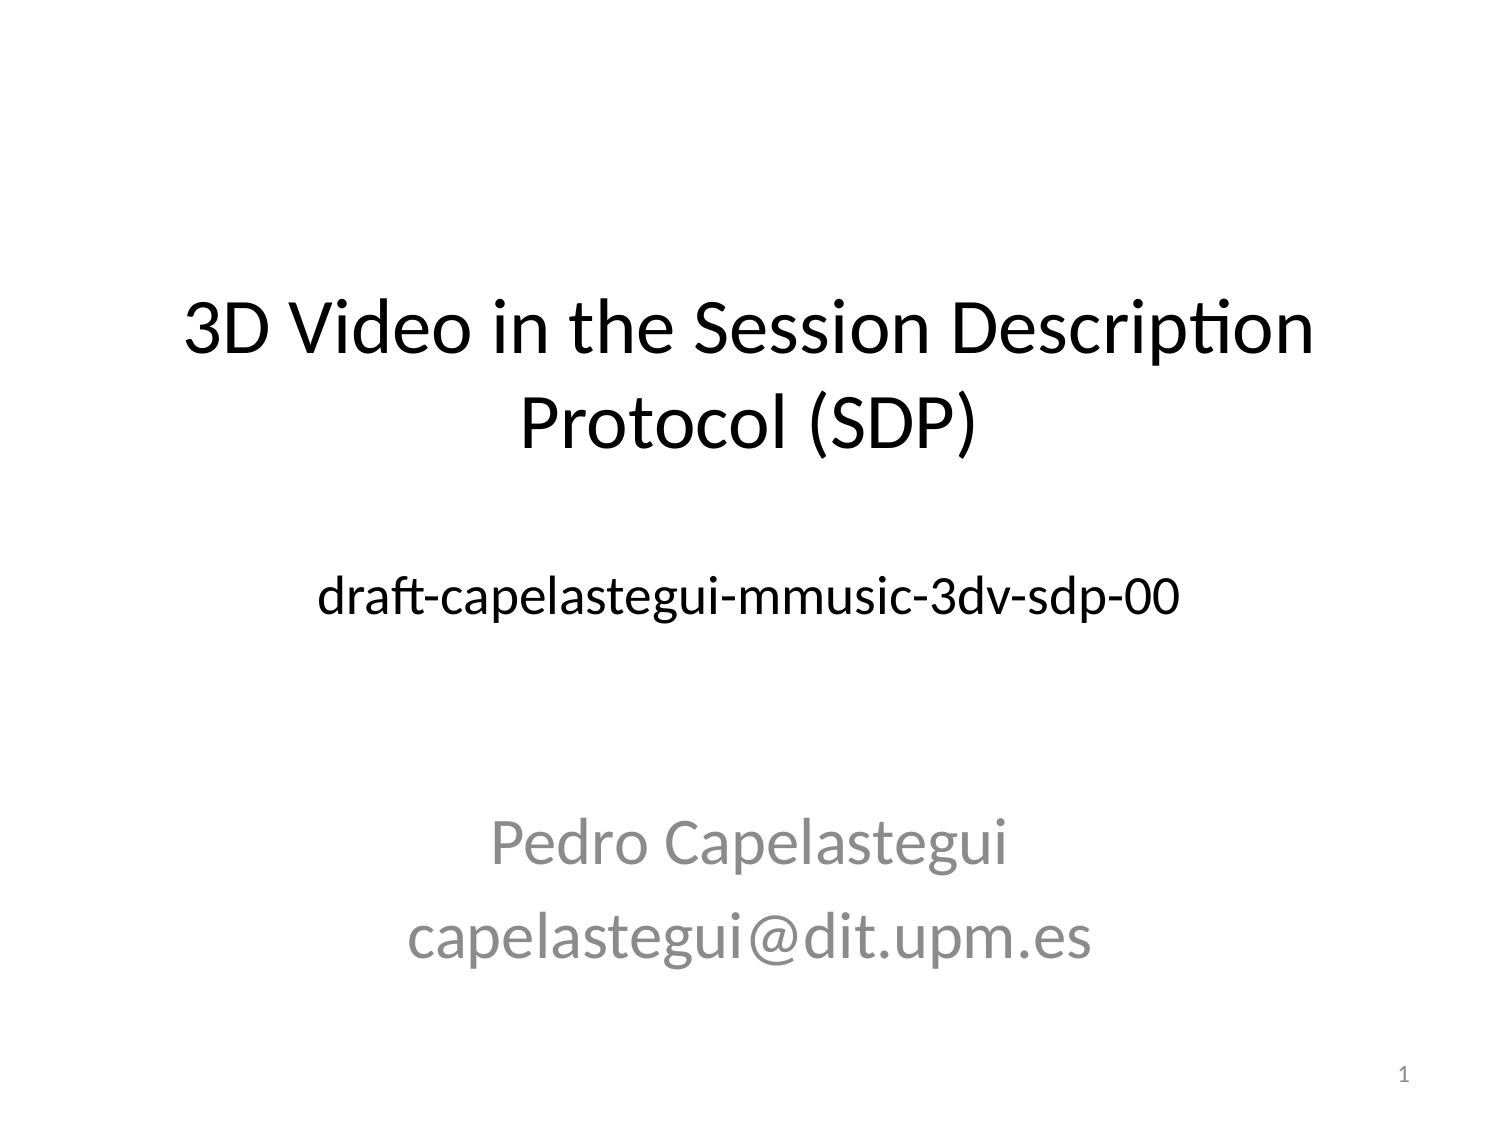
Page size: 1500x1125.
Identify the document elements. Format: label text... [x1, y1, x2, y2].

title 3D Video in the Session Description Protocol (SDP) draft-capelastegui-mmusic-3dv-sdp-00 [112, 267, 1388, 634]
subtitle Pedro Capelastegui capelastegui@dit.upm.es [225, 790, 1275, 1000]
slide_number 1 [1074, 1042, 1425, 1103]
